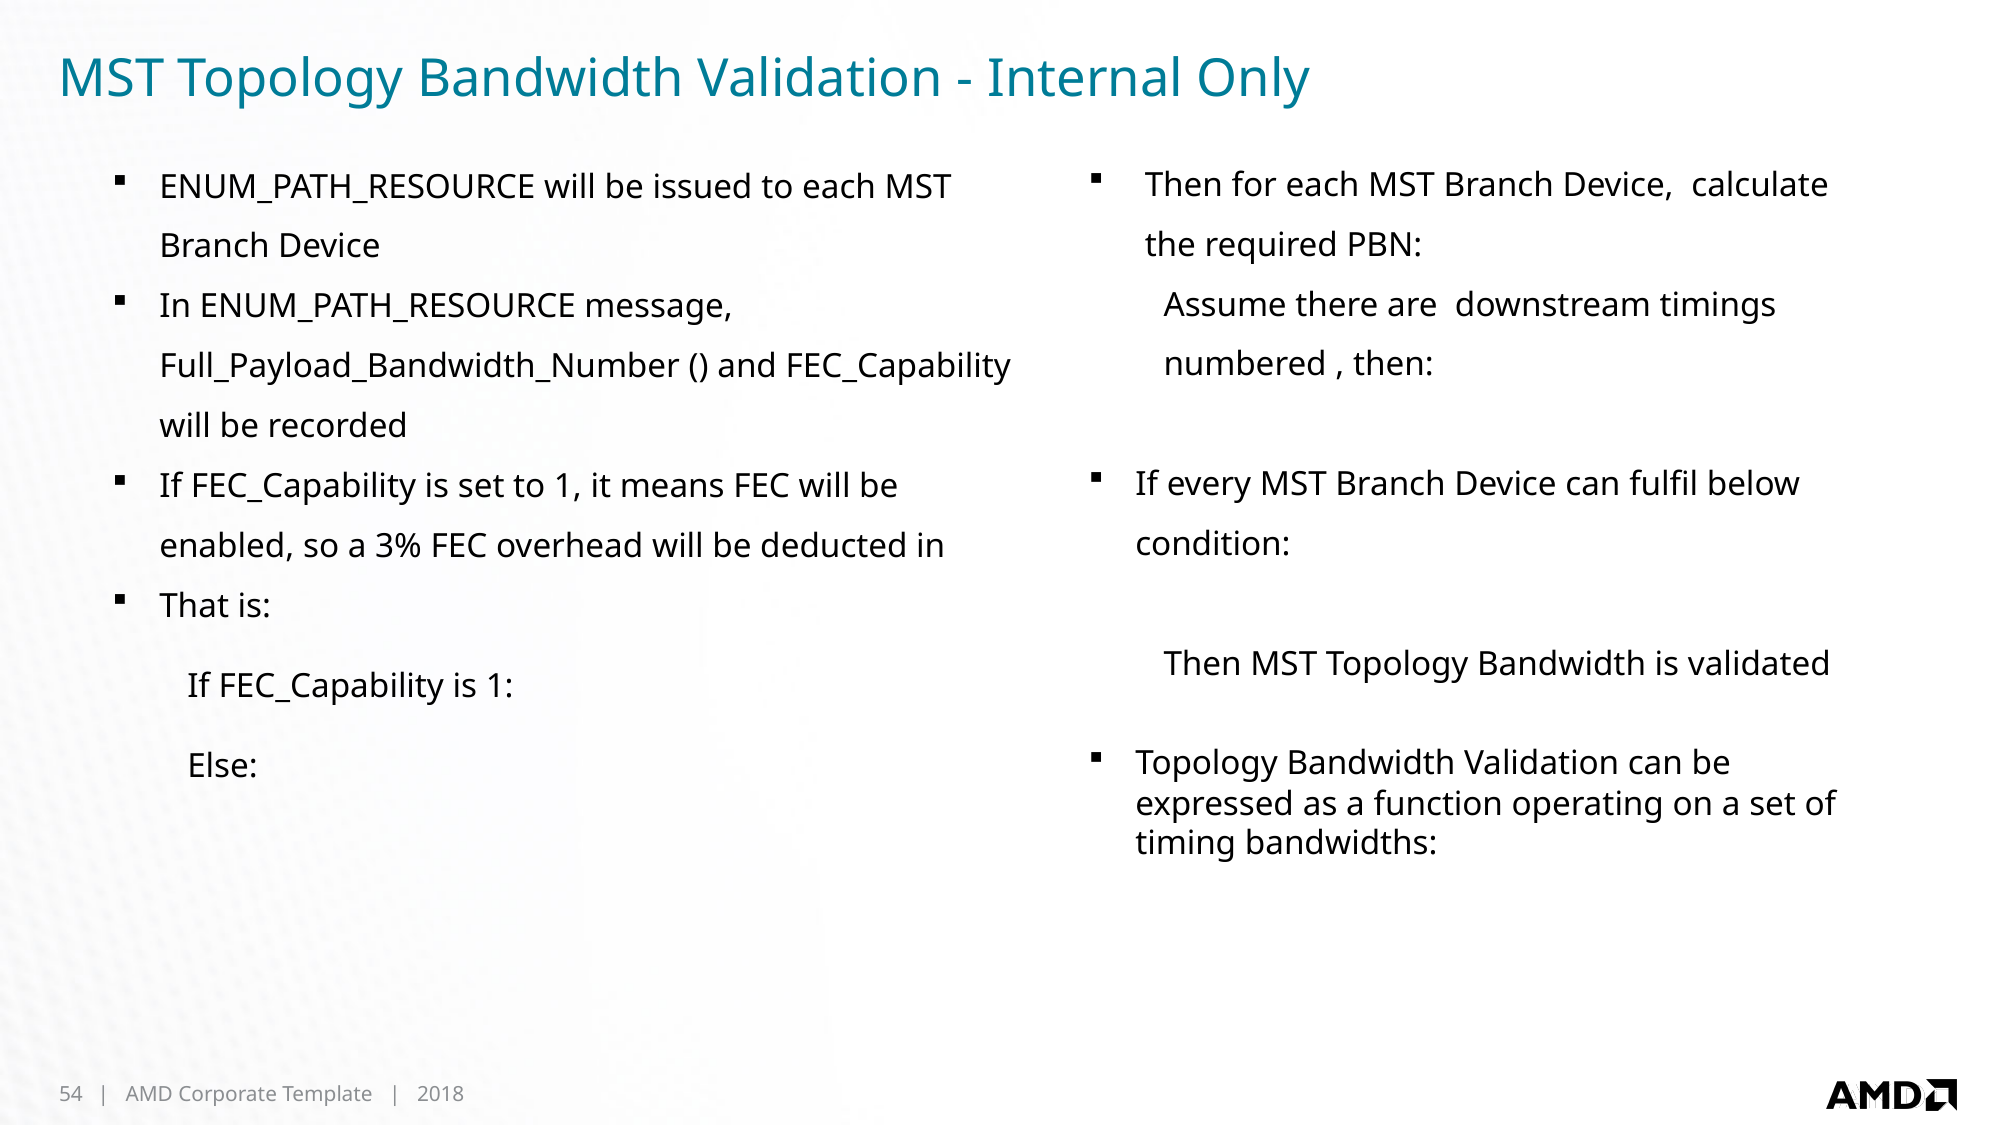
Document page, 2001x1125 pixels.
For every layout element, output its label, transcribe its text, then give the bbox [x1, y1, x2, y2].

title MST Topology Bandwidth Validation - Internal Only [43, 43, 1957, 116]
footer | AMD Corporate Template | 2018 [98, 1065, 773, 1125]
slide_number 54 [0, 1065, 98, 1125]
picture [0, 0, 2000, 1125]
